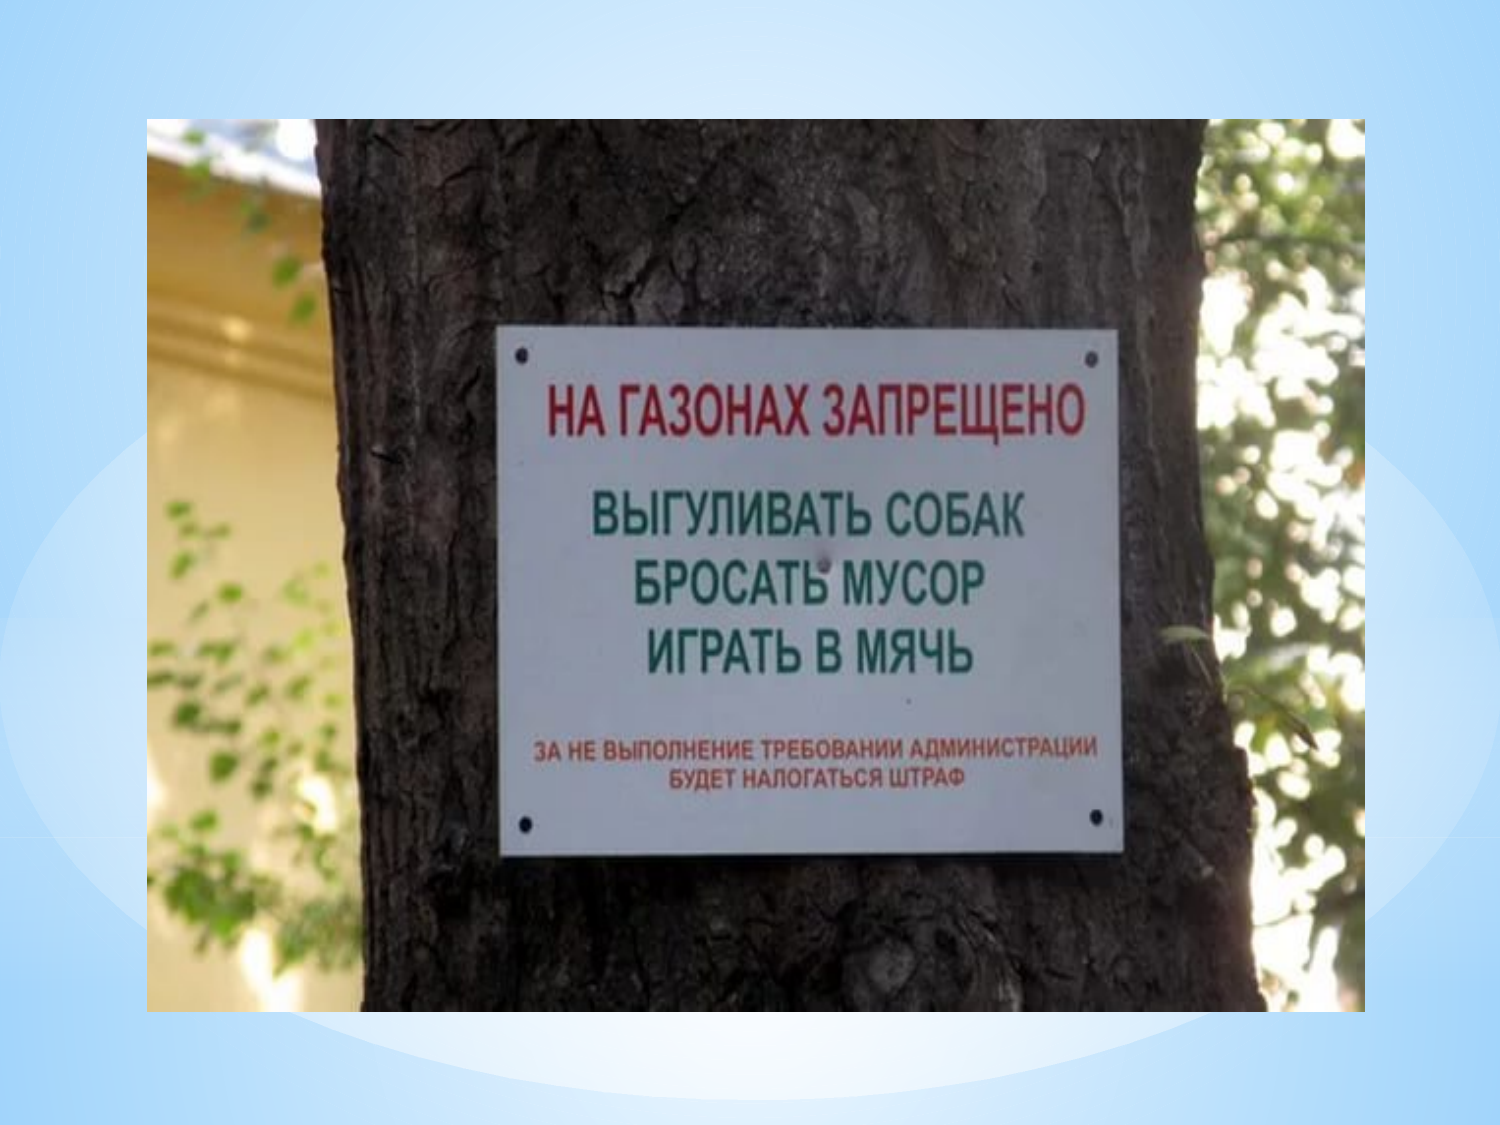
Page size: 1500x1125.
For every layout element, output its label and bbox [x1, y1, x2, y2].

list [147, 119, 1365, 1012]
